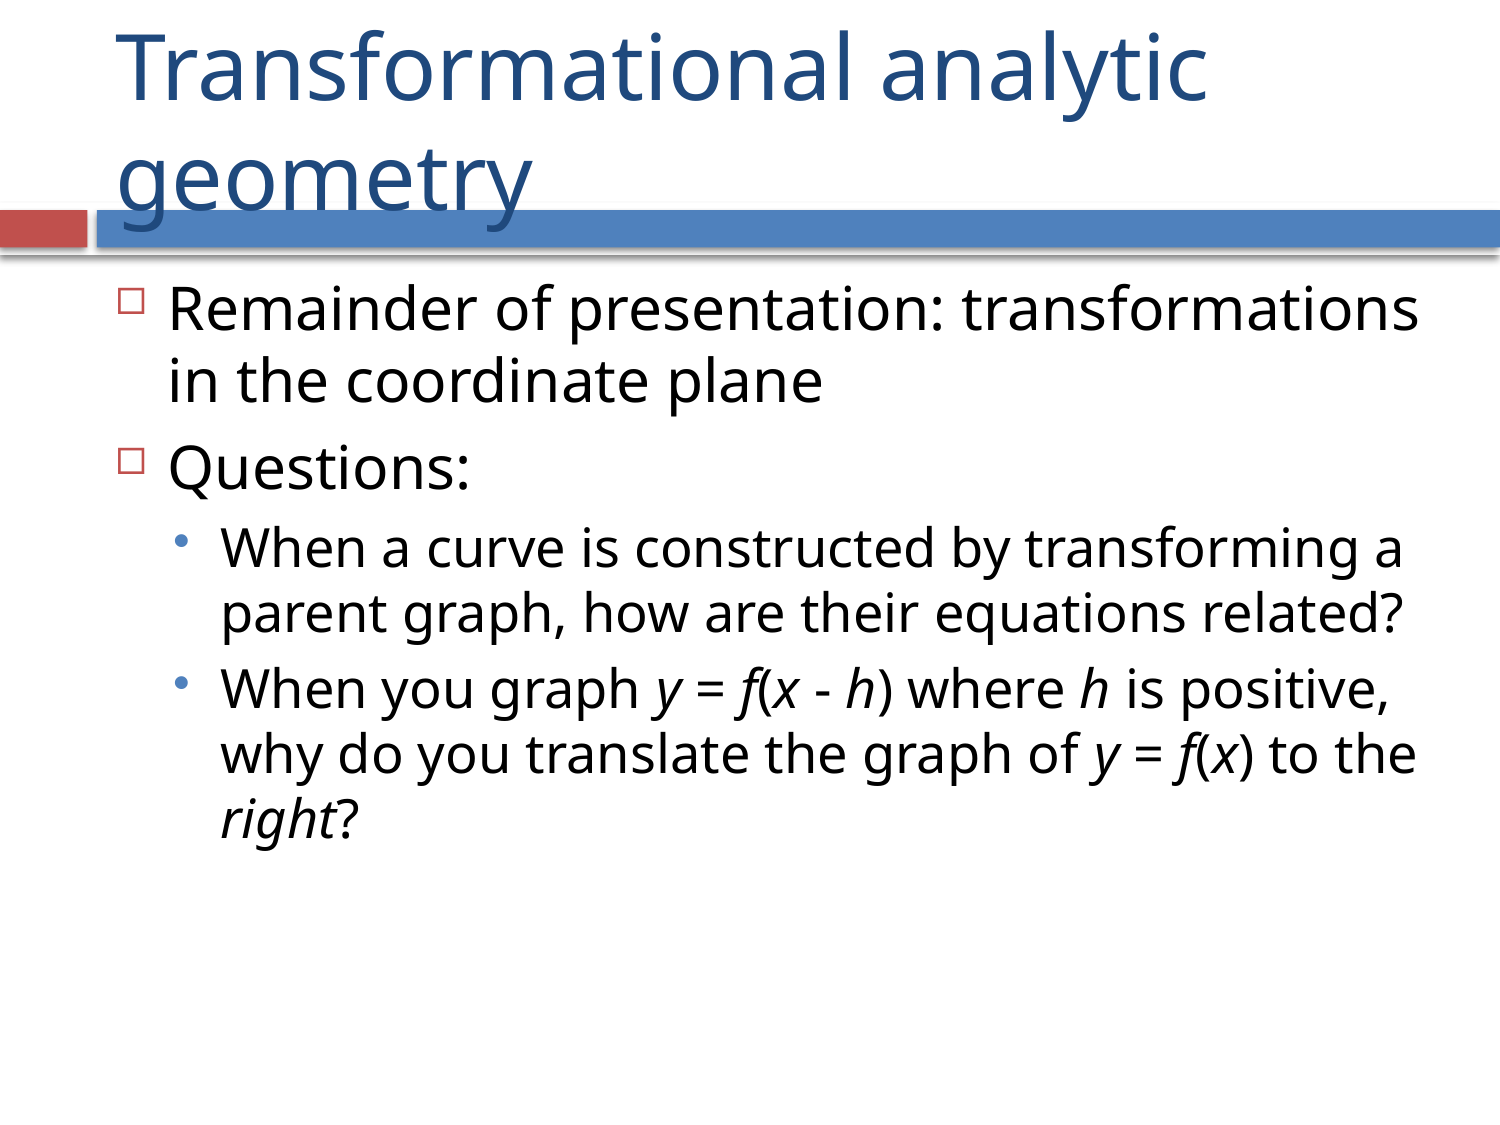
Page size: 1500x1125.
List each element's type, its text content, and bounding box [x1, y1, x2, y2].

title Transformational analytic geometry [100, 37, 1438, 200]
list Remainder of presentation: transformations in the coordinate plane Questions: When a curve is constructed by transforming a parent graph, how are their equations related? When you graph y = f(x - h) where h is positive, why do you translate the graph of y = f(x) to the right? [100, 262, 1438, 1000]
